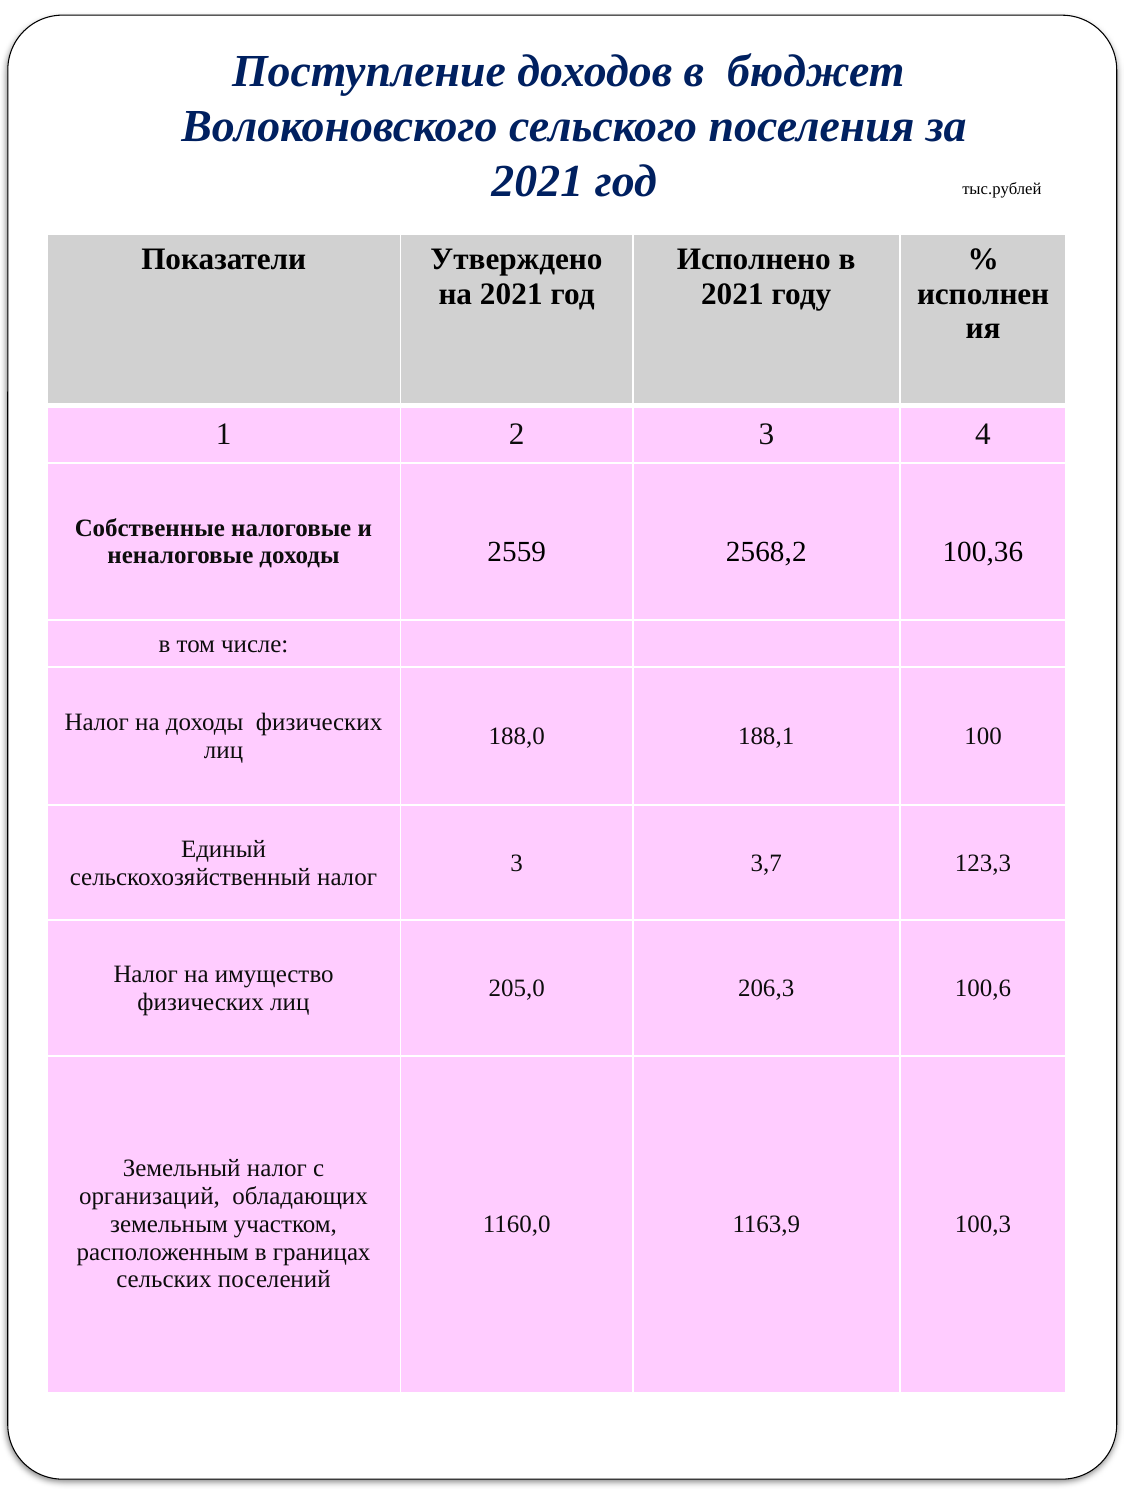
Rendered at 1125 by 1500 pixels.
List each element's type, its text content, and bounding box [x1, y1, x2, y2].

table_cell 100,3 [901, 1057, 1065, 1392]
table_cell 2568,2 [634, 464, 899, 619]
table_header Утверждено на 2021 год [401, 235, 632, 403]
table_cell Налог на имущество физических лиц [48, 921, 400, 1055]
text_box Поступление доходов в бюджет Волоконовского сельского поселения за 2021 год [128, 46, 1021, 200]
table_cell Налог на доходы физических лиц [48, 668, 400, 804]
table_header % исполнения [901, 235, 1065, 403]
table_cell 1163,9 [634, 1057, 899, 1392]
table_cell 100,36 [901, 464, 1065, 619]
table_cell Единый сельскохозяйственный налог [48, 806, 400, 919]
table_cell 1 [48, 408, 400, 462]
table_cell 4 [901, 408, 1065, 462]
table_cell 3,7 [634, 806, 899, 919]
table_cell 2559 [401, 464, 632, 619]
table_cell 188,1 [634, 668, 899, 804]
table_cell 100,6 [901, 921, 1065, 1055]
table_cell Земельный налог с организаций, обладающих земельным участком, расположенным в границах сельских поселений [48, 1057, 400, 1392]
table_cell 188,0 [401, 668, 632, 804]
table_cell [634, 621, 899, 666]
table_cell 3 [634, 408, 899, 462]
table_cell 123,3 [901, 806, 1065, 919]
table_cell 3 [401, 806, 632, 919]
table_header Показатели [48, 235, 400, 403]
table_cell в том числе: [48, 621, 400, 666]
table_cell 1160,0 [401, 1057, 632, 1392]
table_cell 2 [401, 408, 632, 462]
table_cell Собственные налоговые и неналоговые доходы [48, 464, 400, 619]
table_cell [401, 621, 632, 666]
table_cell 206,3 [634, 921, 899, 1055]
table_cell [901, 621, 1065, 666]
text_box тыс.рублей [936, 151, 1067, 224]
table_cell 100 [901, 668, 1065, 804]
table_header Исполнено в 2021 году [634, 235, 899, 403]
table_cell 205,0 [401, 921, 632, 1055]
